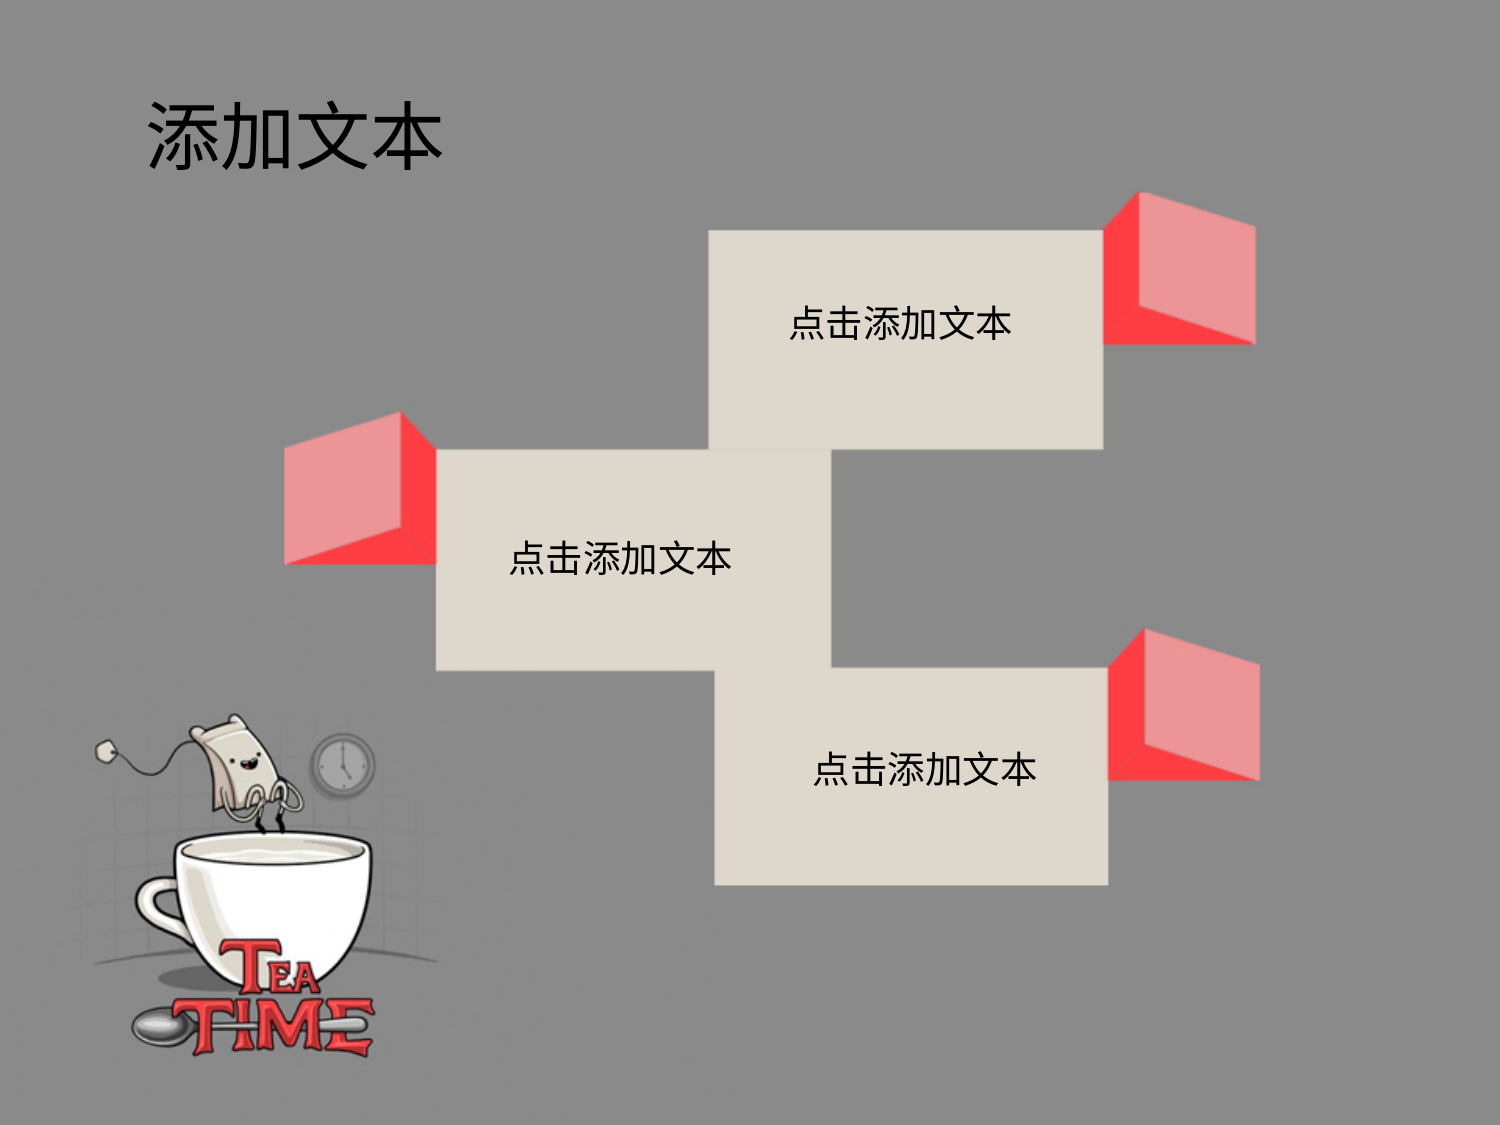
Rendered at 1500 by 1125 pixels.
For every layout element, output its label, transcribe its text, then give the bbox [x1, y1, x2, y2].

text_box 点击添加文本 [798, 738, 1053, 798]
picture [0, 0, 1500, 1125]
text_box 点击添加文本 [773, 292, 1067, 353]
text_box 点击添加文本 [493, 527, 749, 588]
text_box 添加文本 [130, 81, 461, 187]
